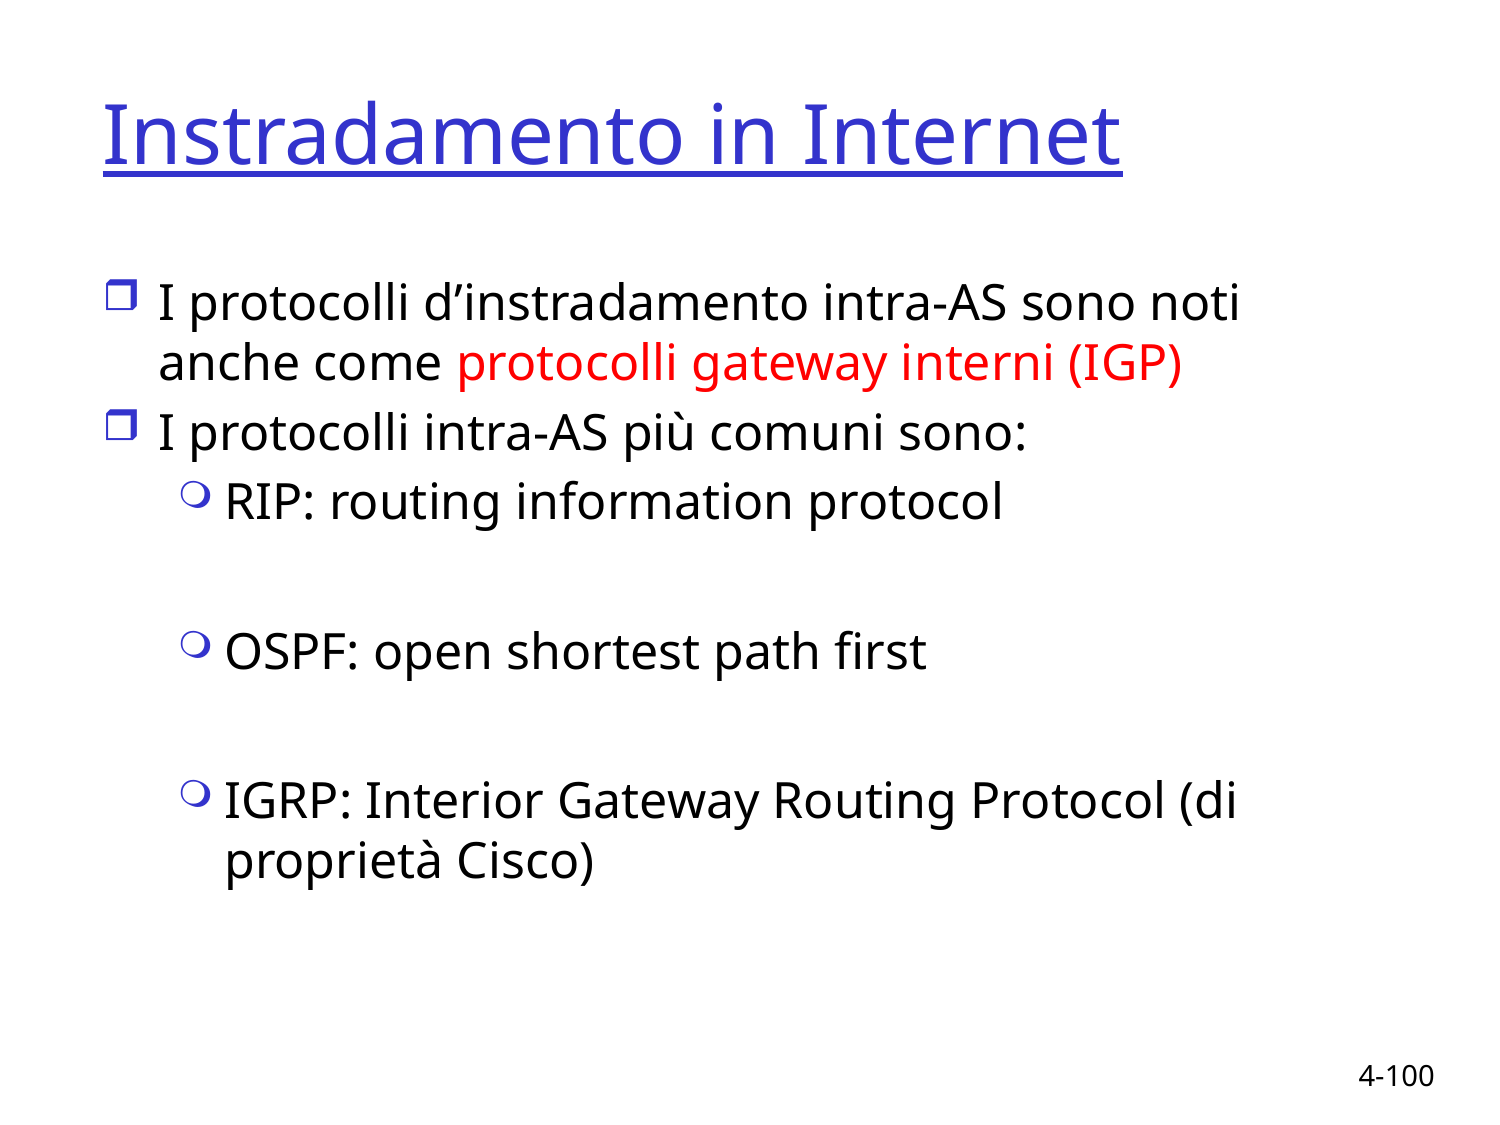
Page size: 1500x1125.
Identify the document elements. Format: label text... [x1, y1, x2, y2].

slide_number 4-100 [1338, 1049, 1451, 1125]
list I protocolli d’instradamento intra-AS sono noti anche come protocolli gateway interni (IGP) I protocolli intra-AS più comuni sono: RIP: routing information protocol OSPF: open shortest path first IGRP: Interior Gateway Routing Protocol (di proprietà Cisco) [87, 262, 1363, 1026]
title Instradamento in Internet [87, 37, 1363, 226]
